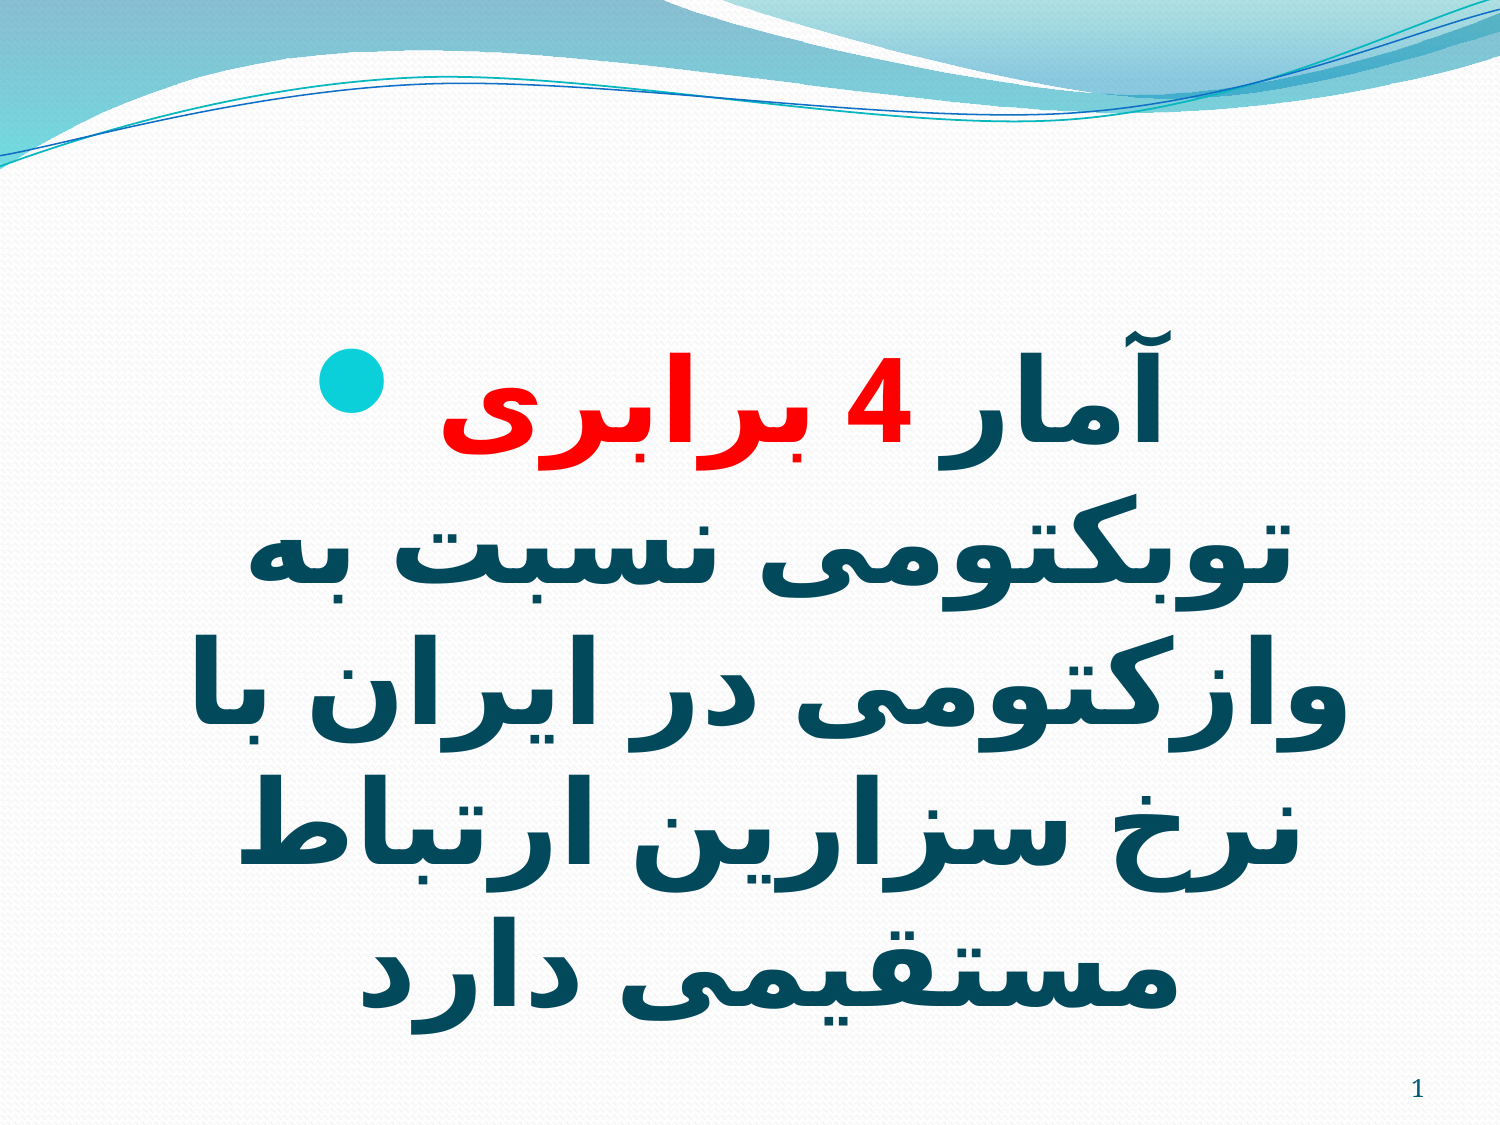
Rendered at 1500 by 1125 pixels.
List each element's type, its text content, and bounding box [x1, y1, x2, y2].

slide_number 1 [1299, 1042, 1425, 1103]
list آمار 4 برابری توبکتومی نسبت به وازکتومی در ایران با نرخ سزارین ارتباط مستقیمی دارد [75, 317, 1425, 1038]
